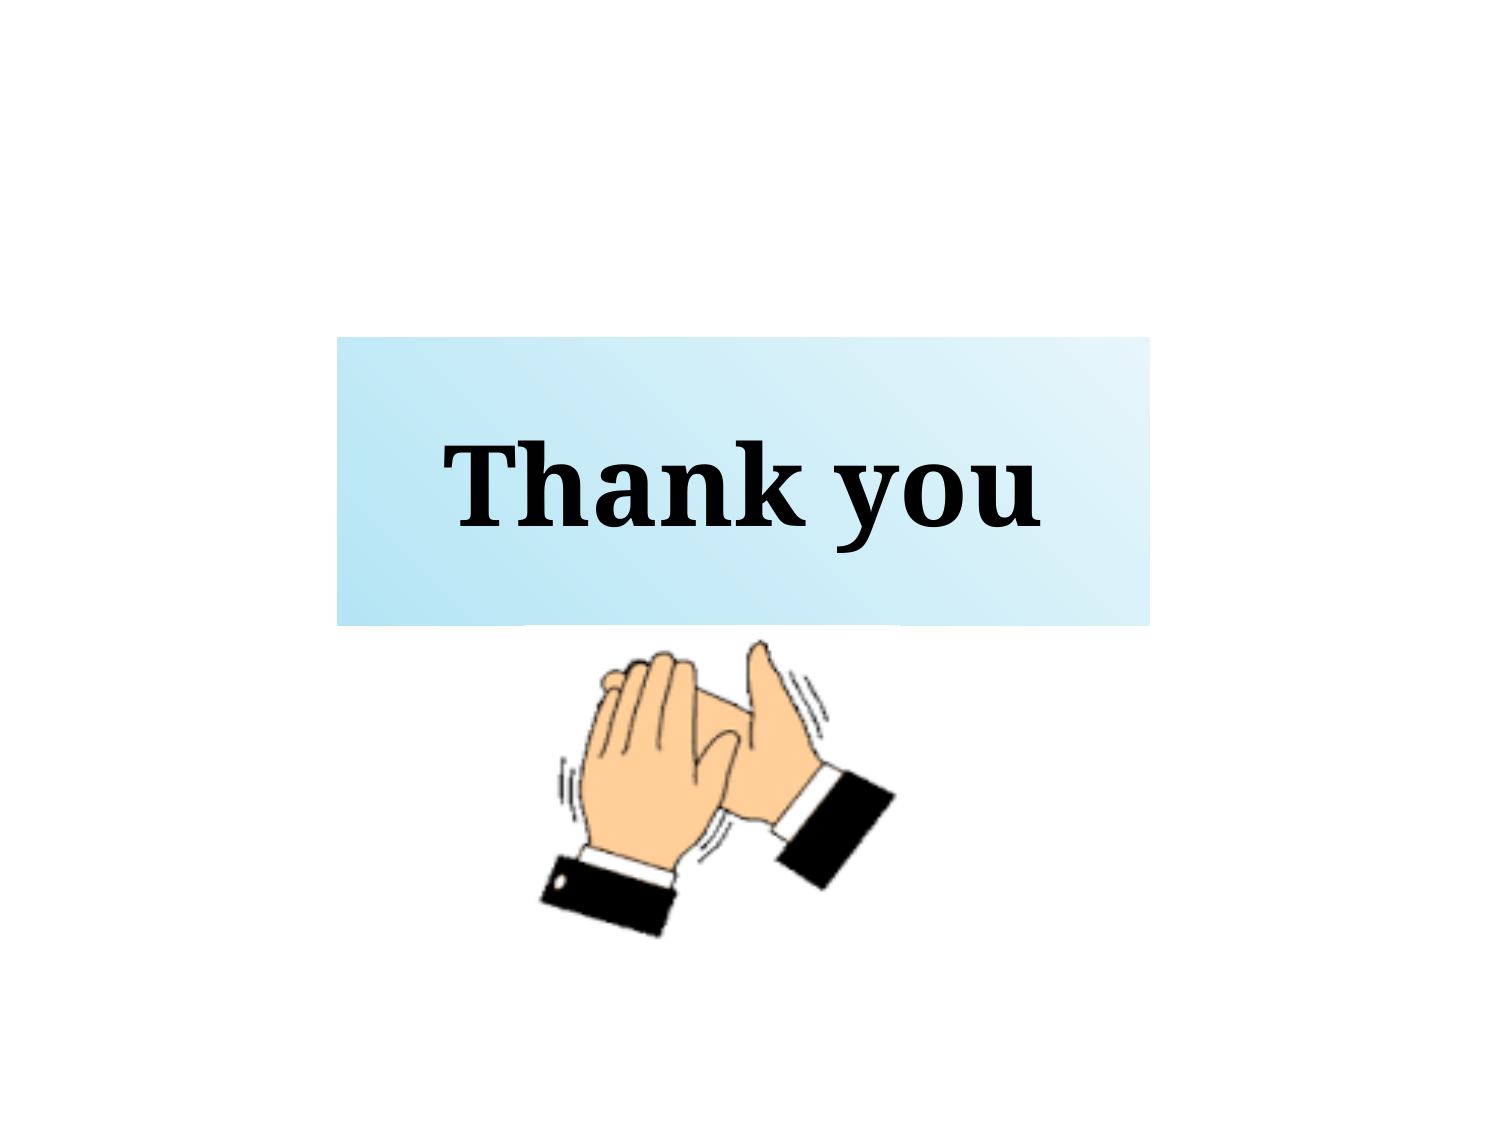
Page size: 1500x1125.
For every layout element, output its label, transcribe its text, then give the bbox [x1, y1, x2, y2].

picture [524, 624, 900, 951]
text_box Thank you [337, 337, 1150, 626]
